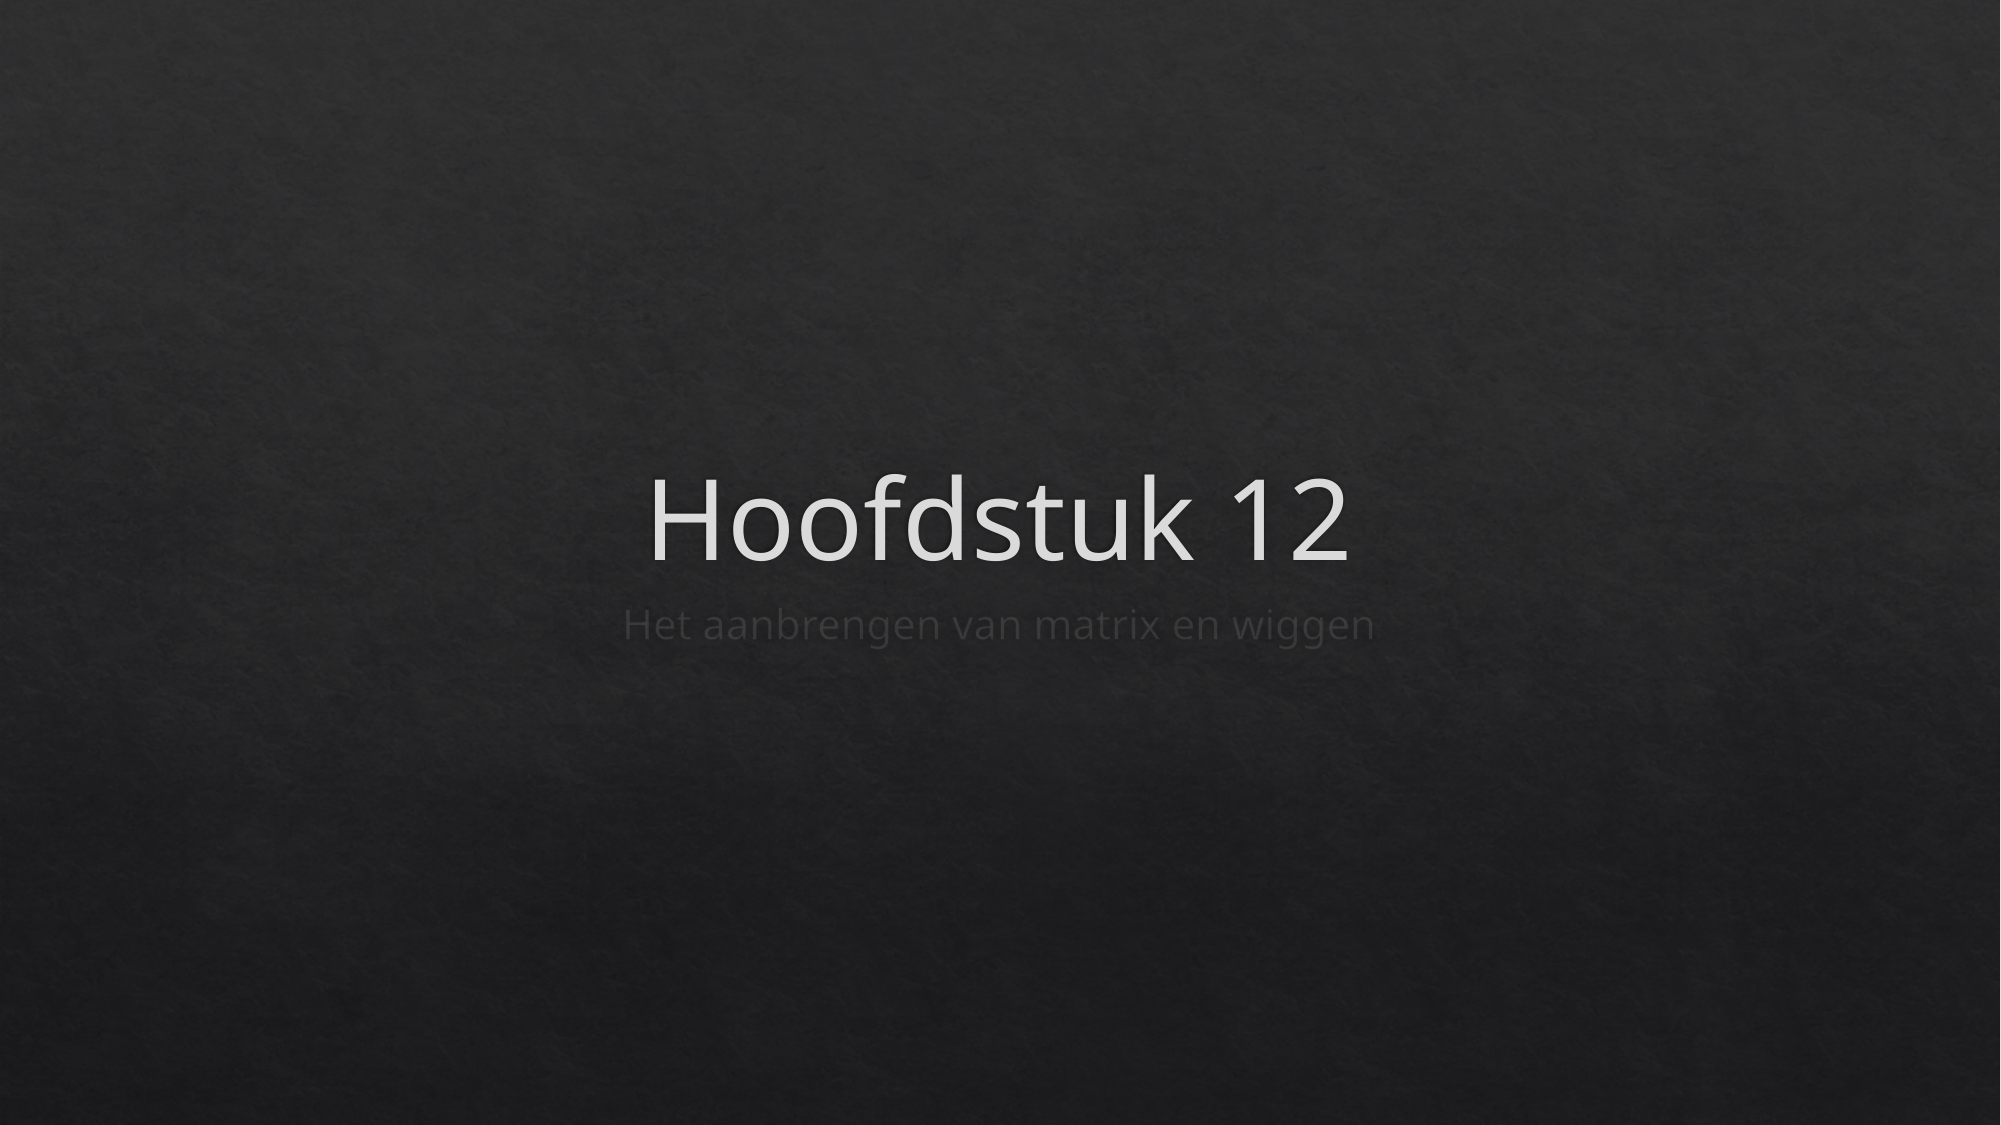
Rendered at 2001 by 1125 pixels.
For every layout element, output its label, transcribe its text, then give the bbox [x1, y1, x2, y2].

subtitle Het aanbrengen van matrix en wiggen [224, 590, 1774, 763]
title Hoofdstuk 12 [224, 290, 1774, 587]
